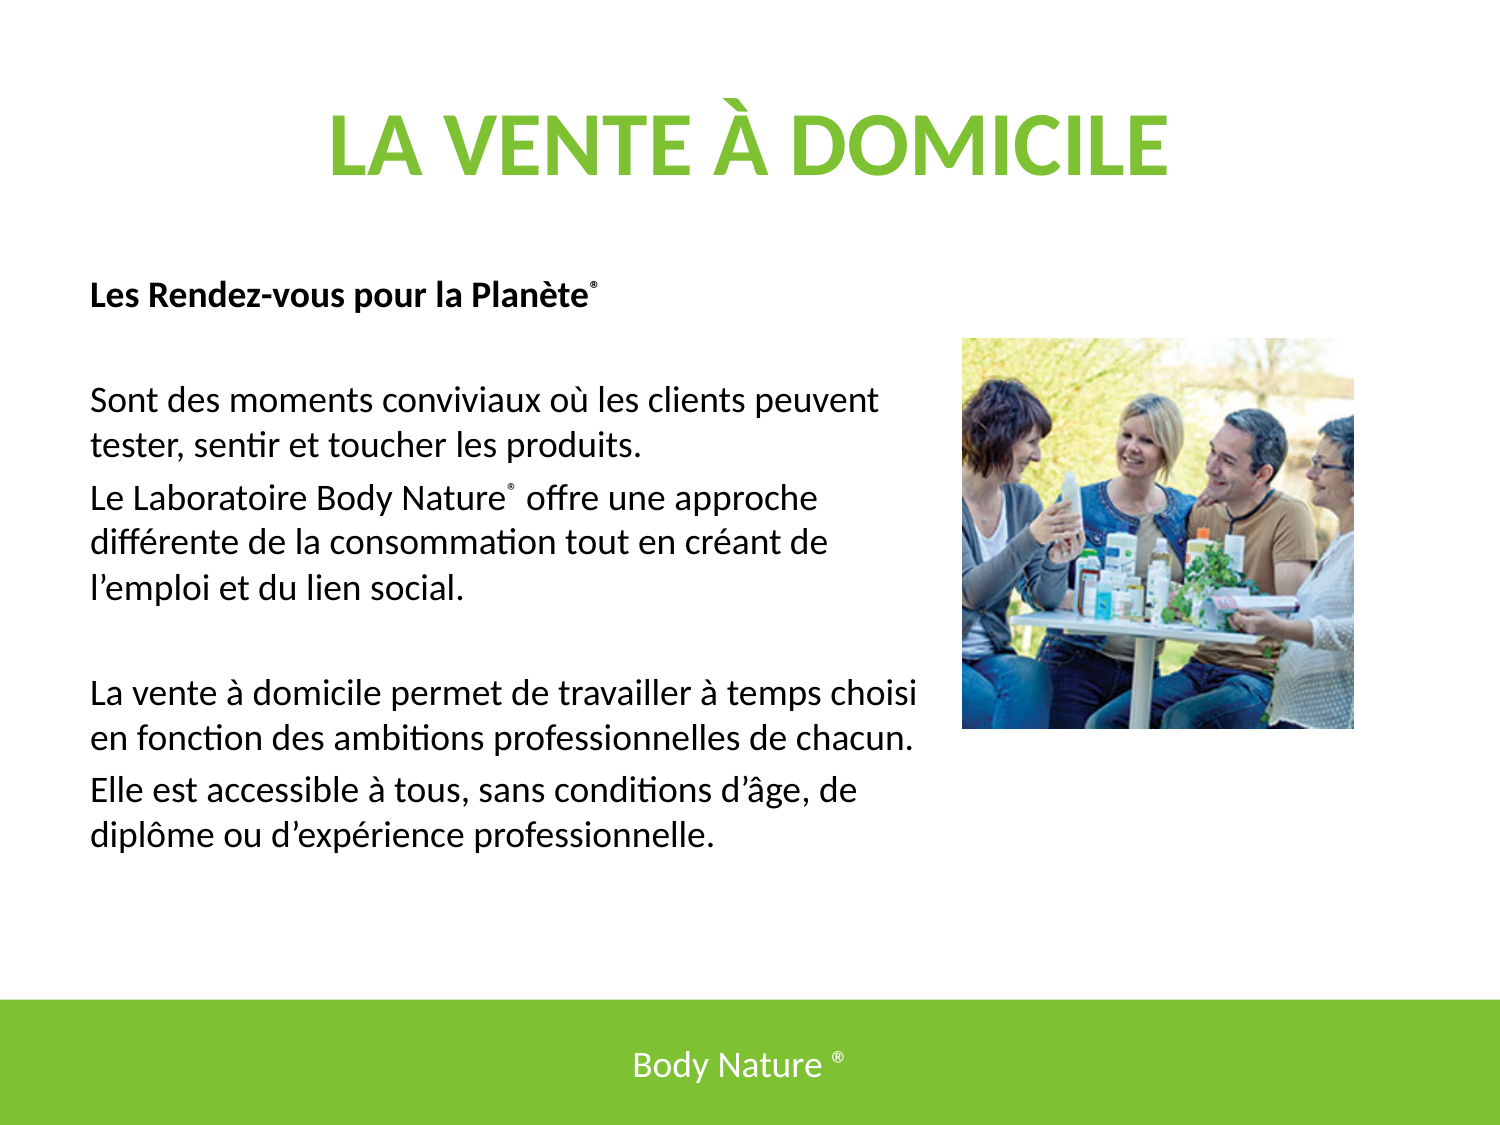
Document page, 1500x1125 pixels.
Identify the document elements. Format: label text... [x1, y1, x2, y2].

list Les Rendez-vous pour la Planète® Sont des moments conviviaux où les clients peuvent tester, sentir et toucher les produits. Le Laboratoire Body Nature® offre une approche différente de la consommation tout en créant de l’emploi et du lien social. La vente à domicile permet de travailler à temps choisi en fonction des ambitions professionnelles de chacun. Elle est accessible à tous, sans conditions d’âge, de diplôme ou d’expérience professionnelle. [75, 262, 939, 1005]
title LA vente À domicile [75, 45, 1425, 233]
picture [962, 337, 1354, 729]
